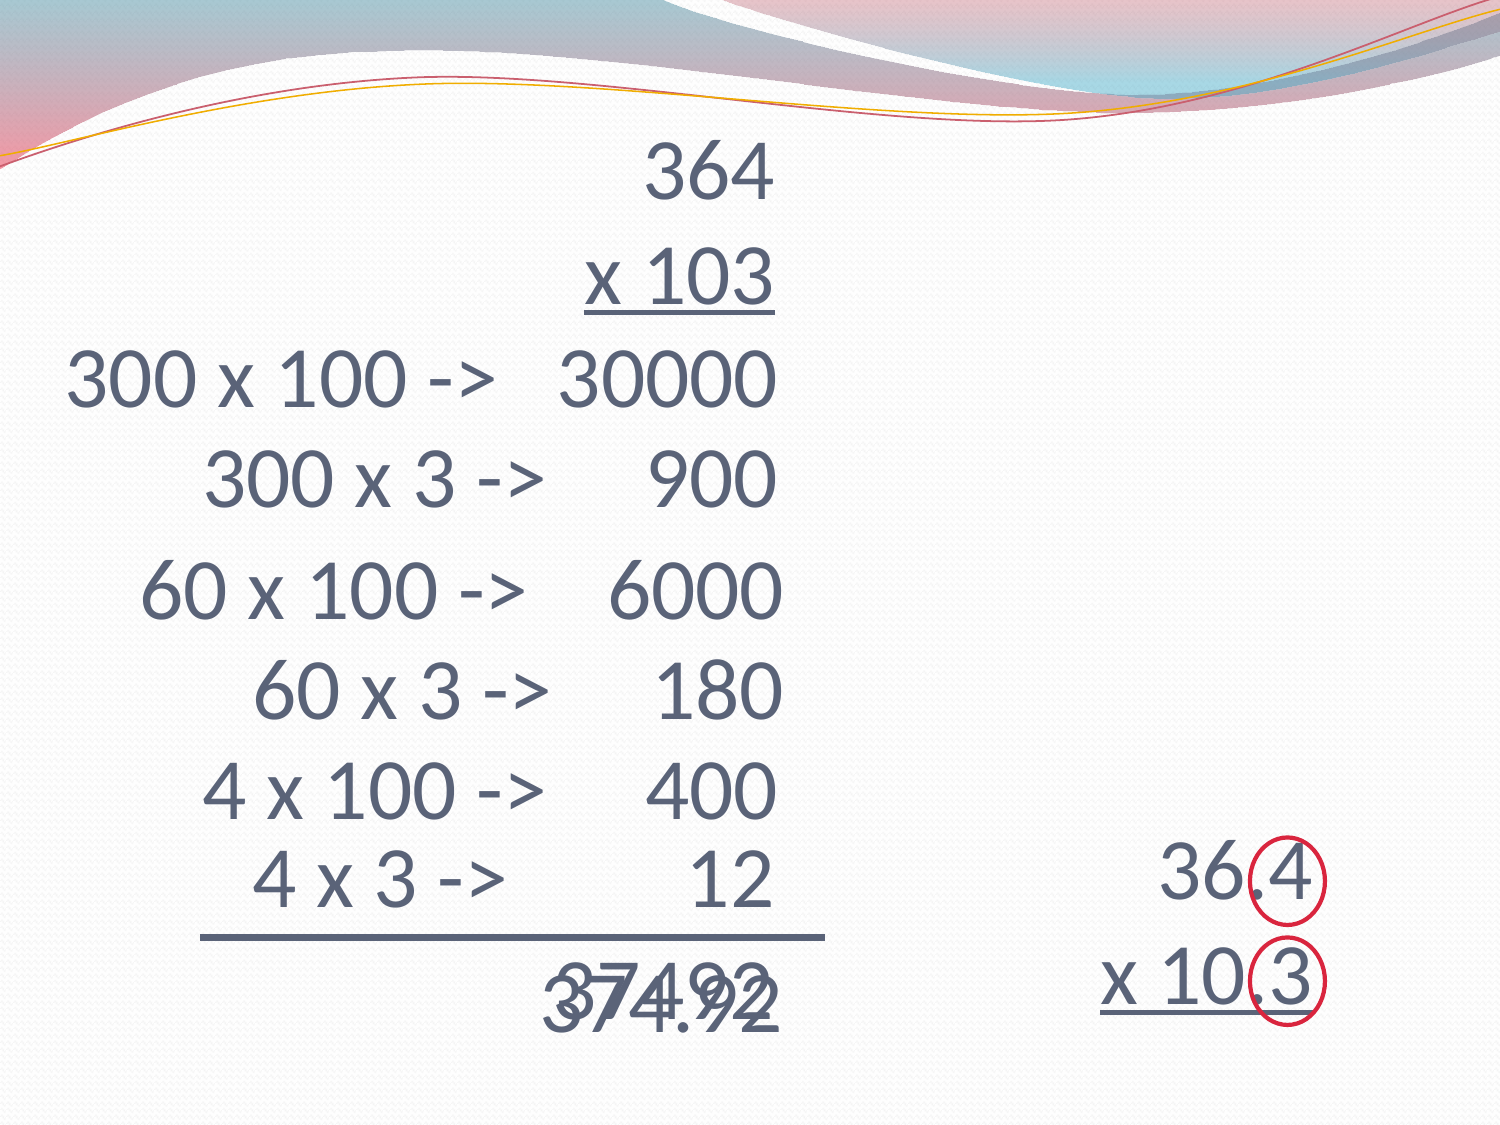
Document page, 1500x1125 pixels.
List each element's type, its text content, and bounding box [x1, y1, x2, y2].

text_box 300 x 3 -> 900 [187, 412, 988, 533]
text_box [1247, 935, 1328, 1028]
text_box 364 x 103 [525, 62, 775, 322]
text_box 4 x 3 -> 12 [237, 812, 938, 933]
text_box [1247, 835, 1328, 928]
text_box 4 x 100 -> 400 [187, 724, 913, 845]
text_box 36.4 x 10.3 [1062, 762, 1313, 1022]
text_box 374.92 [524, 937, 913, 1058]
text_box 37492 [537, 924, 925, 1045]
text_box 60 x 3 -> 180 [237, 624, 1013, 745]
text_box 300 x 100 -> 30000 [50, 312, 838, 433]
text_box 60 x 100 -> 6000 [125, 524, 825, 645]
